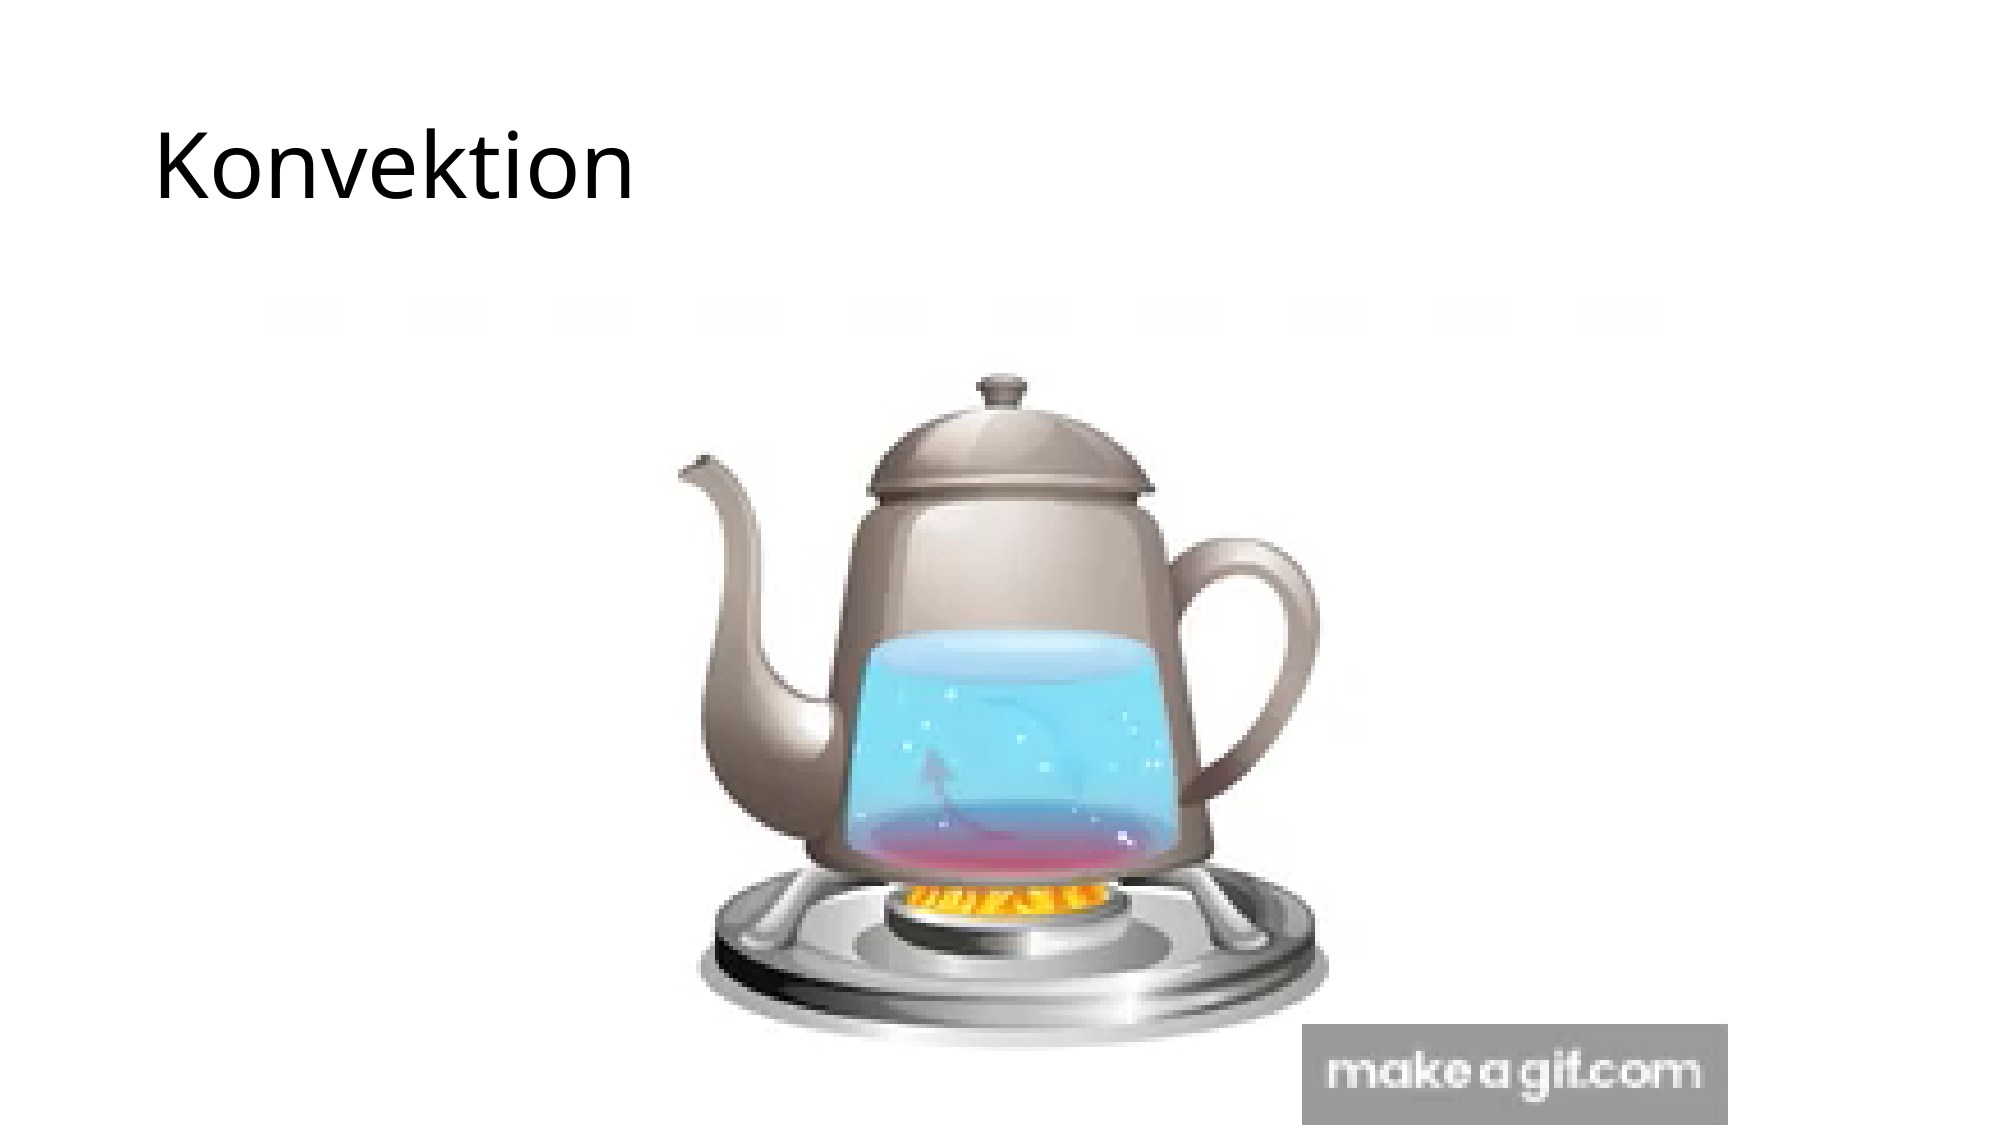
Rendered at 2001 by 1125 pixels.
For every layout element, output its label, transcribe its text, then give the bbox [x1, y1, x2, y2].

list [265, 298, 1735, 1125]
title Konvektion [137, 59, 1863, 278]
